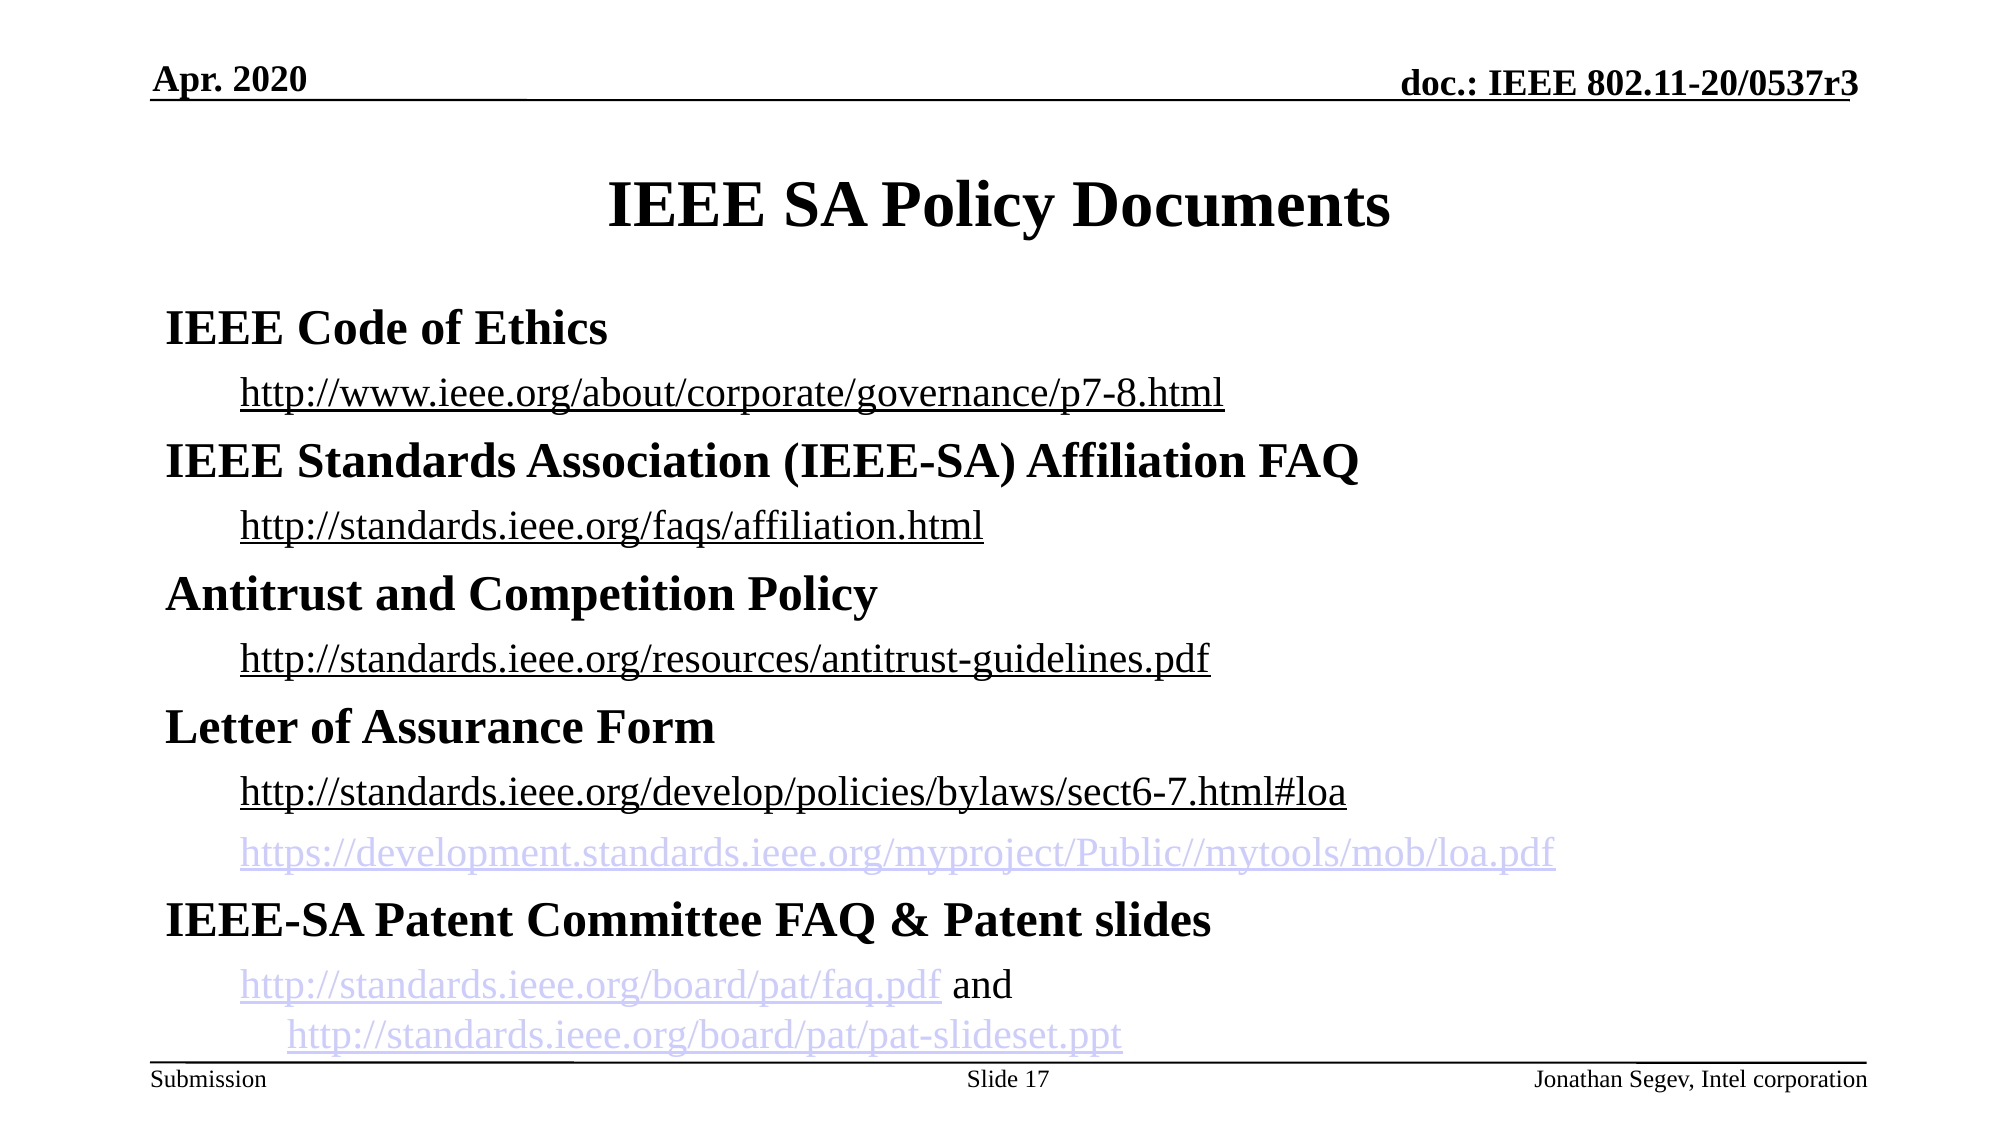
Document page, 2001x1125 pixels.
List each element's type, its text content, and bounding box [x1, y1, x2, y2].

slide_number Slide 17 [950, 1061, 1067, 1123]
title IEEE SA Policy Documents [149, 112, 1850, 286]
footer Jonathan Segev, Intel corporation [1171, 1061, 1869, 1093]
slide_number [152, 54, 563, 100]
list IEEE Code of Ethics http://www.ieee.org/about/corporate/governance/p7-8.html IEEE Standards Association (IEEE-SA) Affiliation FAQ http://standards.ieee.org/faqs/affiliation.html Antitrust and Competition Policy http://standards.ieee.org/resources/antitrust-guidelines.pdf Letter of Assurance Form http://standards.ieee.org/develop/policies/bylaws/sect6-7.html#loa https://development.standards.ieee.org/myproject/Public//mytools/mob/loa.pdf IEEE-SA Patent Committee FAQ & Patent slides http://standards.ieee.org/board/pat/faq.pdf and http://standards.ieee.org/board/pat/pat-slideset.ppt [149, 286, 1850, 1000]
